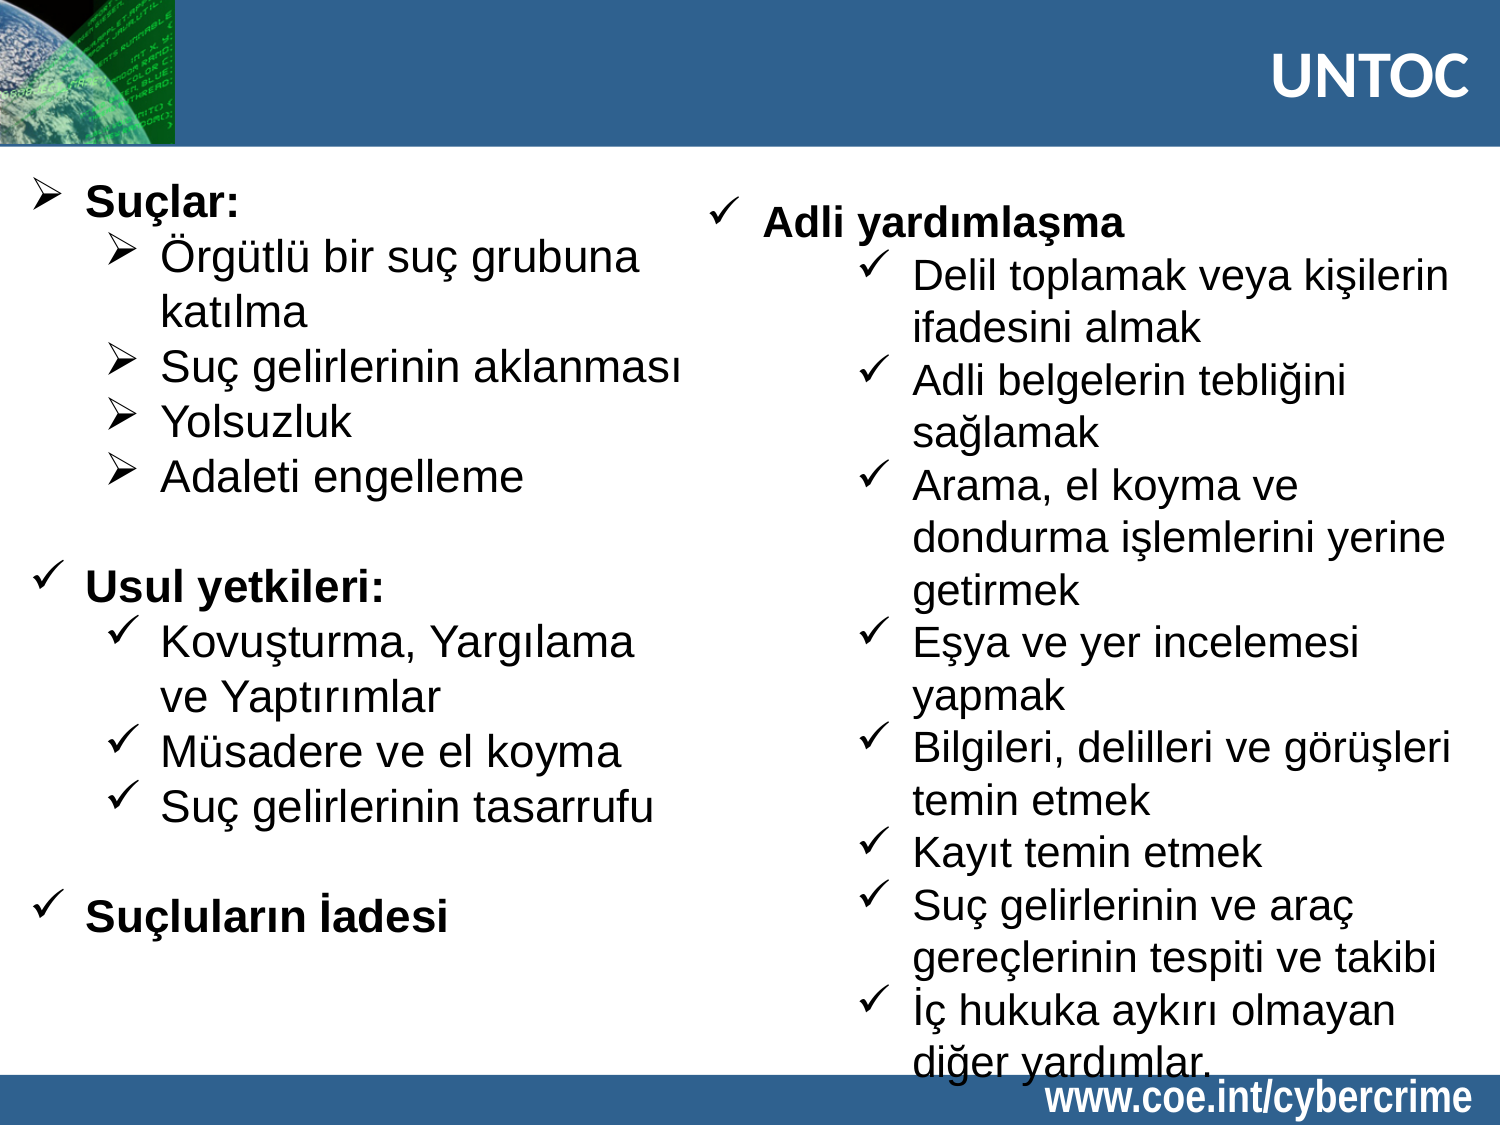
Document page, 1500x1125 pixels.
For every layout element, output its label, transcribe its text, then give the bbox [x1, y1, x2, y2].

picture [0, 0, 175, 144]
text_box Adli yardımlaşma Delil toplamak veya kişilerin ifadesini almak Adli belgelerin tebliğini sağlamak Arama, el koyma ve dondurma işlemlerini yerine getirmek Eşya ve yer incelemesi yapmak Bilgileri, delilleri ve görüşleri temin etmek Kayıt temin etmek Suç gelirlerinin ve araç gereçlerinin tespiti ve takibi İç hukuka aykırı olmayan diğer yardımlar. [691, 186, 1500, 1125]
text_box UNTOC [177, 0, 1500, 149]
text_box Suçlar: Örgütlü bir suç grubuna katılma Suç gelirlerinin aklanması Yolsuzluk Adaleti engelleme Usul yetkileri: Kovuşturma, Yargılama ve Yaptırımlar Müsadere ve el koyma Suç gelirlerinin tasarrufu Suçluların İadesi [14, 164, 708, 950]
text_box [0, 1073, 691, 1125]
